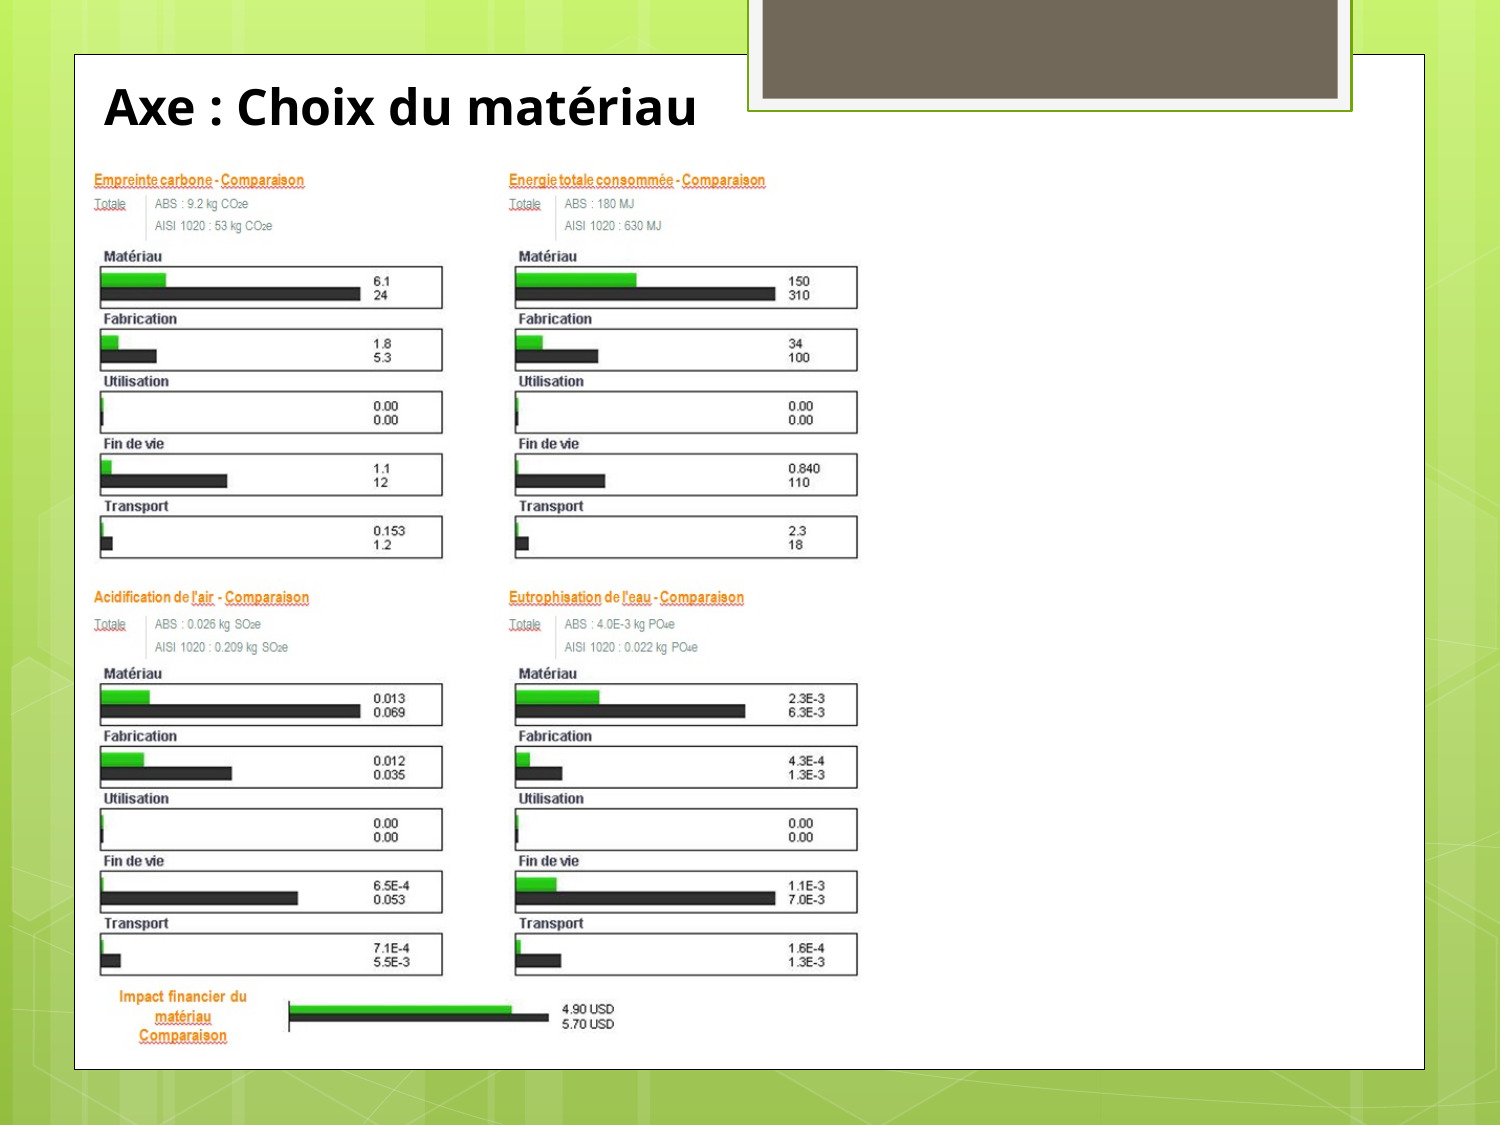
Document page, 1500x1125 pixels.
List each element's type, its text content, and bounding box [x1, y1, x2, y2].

text_box Axe : Choix du matériau [89, 68, 714, 144]
picture [90, 160, 900, 1050]
